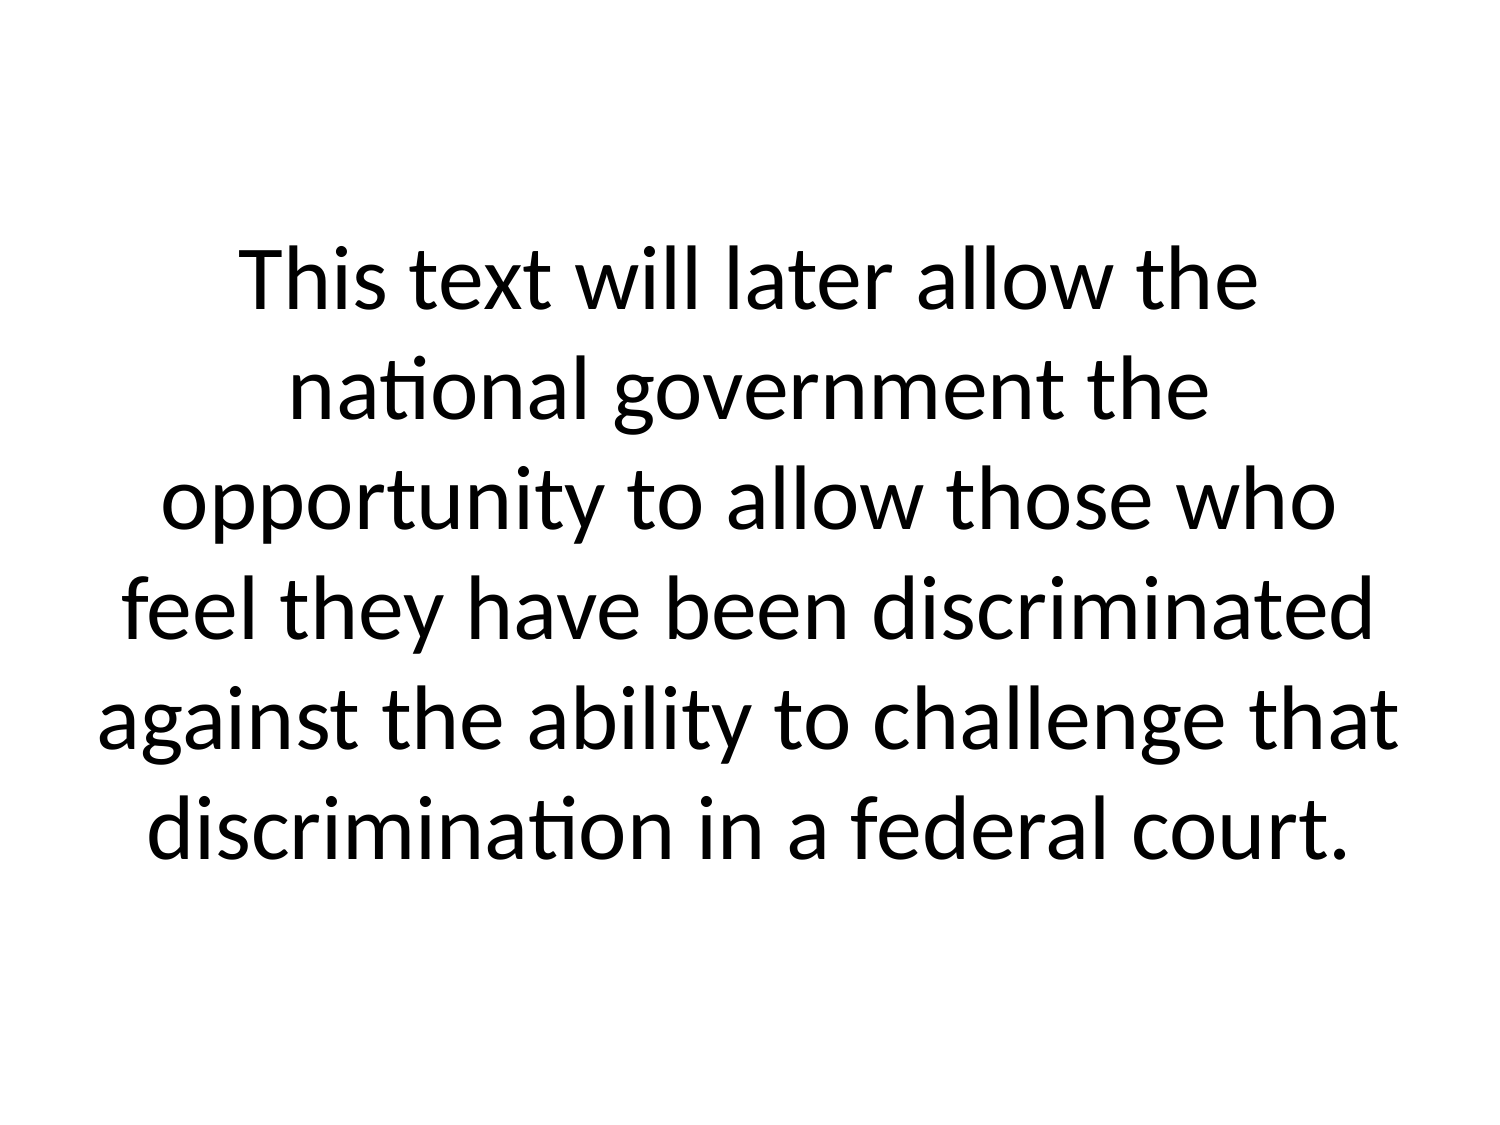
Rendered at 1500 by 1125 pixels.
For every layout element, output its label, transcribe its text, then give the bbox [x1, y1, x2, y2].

title This text will later allow the national government the opportunity to allow those who feel they have been discriminated against the ability to challenge that discrimination in a federal court. [74, 44, 1426, 1051]
